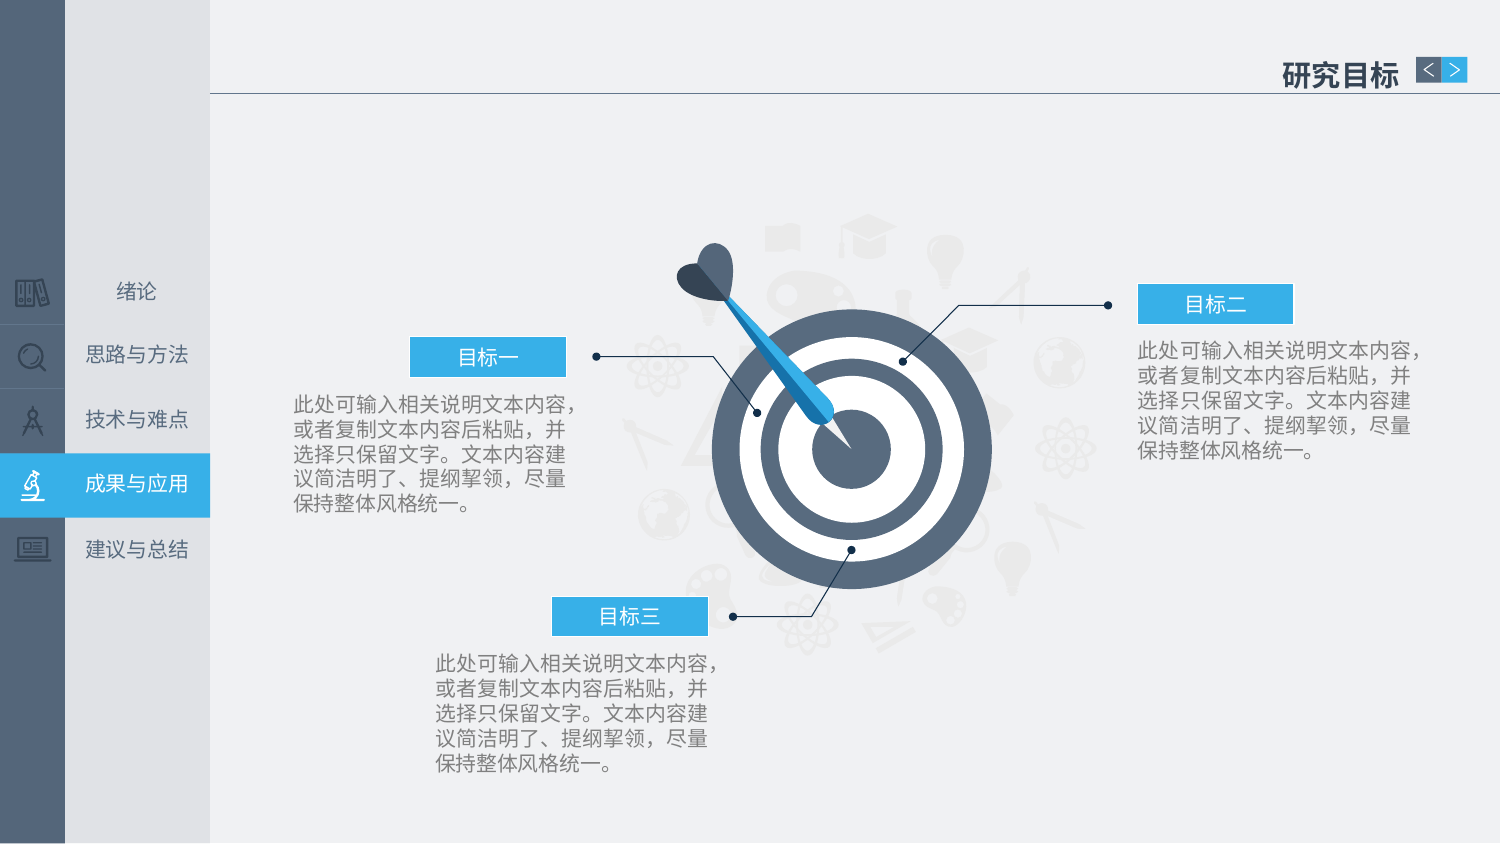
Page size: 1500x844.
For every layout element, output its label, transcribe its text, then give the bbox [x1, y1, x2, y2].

text_box 绪论 [101, 271, 173, 311]
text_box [1441, 56, 1468, 83]
text_box 此处可输入相关说明文本内容，或者复制文本内容后粘贴，并选择只保留文字。文本内容建议简洁明了、提纲挈领，尽量保持整体风格统一。 [435, 650, 709, 776]
text_box [22, 405, 44, 437]
text_box [0, 451, 212, 520]
text_box [13, 536, 52, 562]
text_box 思路与方法 [70, 334, 204, 374]
text_box [17, 343, 47, 372]
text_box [1415, 56, 1440, 83]
text_box [1101, 301, 1113, 310]
text_box 此处可输入相关说明文本内容，或者复制文本内容后粘贴，并选择只保留文字。文本内容建议简洁明了、提纲挈领，尽量保持整体风格统一。 [1137, 338, 1412, 464]
text_box 建议与总结 [70, 529, 204, 569]
text_box [592, 352, 616, 364]
text_box 成果与应用 [70, 463, 204, 503]
text_box [15, 278, 50, 308]
text_box 研究目标 [962, 40, 1400, 93]
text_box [621, 213, 1097, 656]
text_box 目标二 [1135, 282, 1296, 326]
text_box [20, 470, 46, 502]
text_box 此处可输入相关说明文本内容，或者复制文本内容后粘贴，并选择只保留文字。文本内容建议简洁明了、提纲挈领，尽量保持整体风格统一。 [293, 391, 567, 517]
text_box 目标一 [408, 335, 569, 379]
text_box 技术与难点 [70, 399, 204, 439]
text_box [711, 309, 993, 590]
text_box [671, 237, 852, 450]
text_box 目标三 [549, 594, 616, 639]
